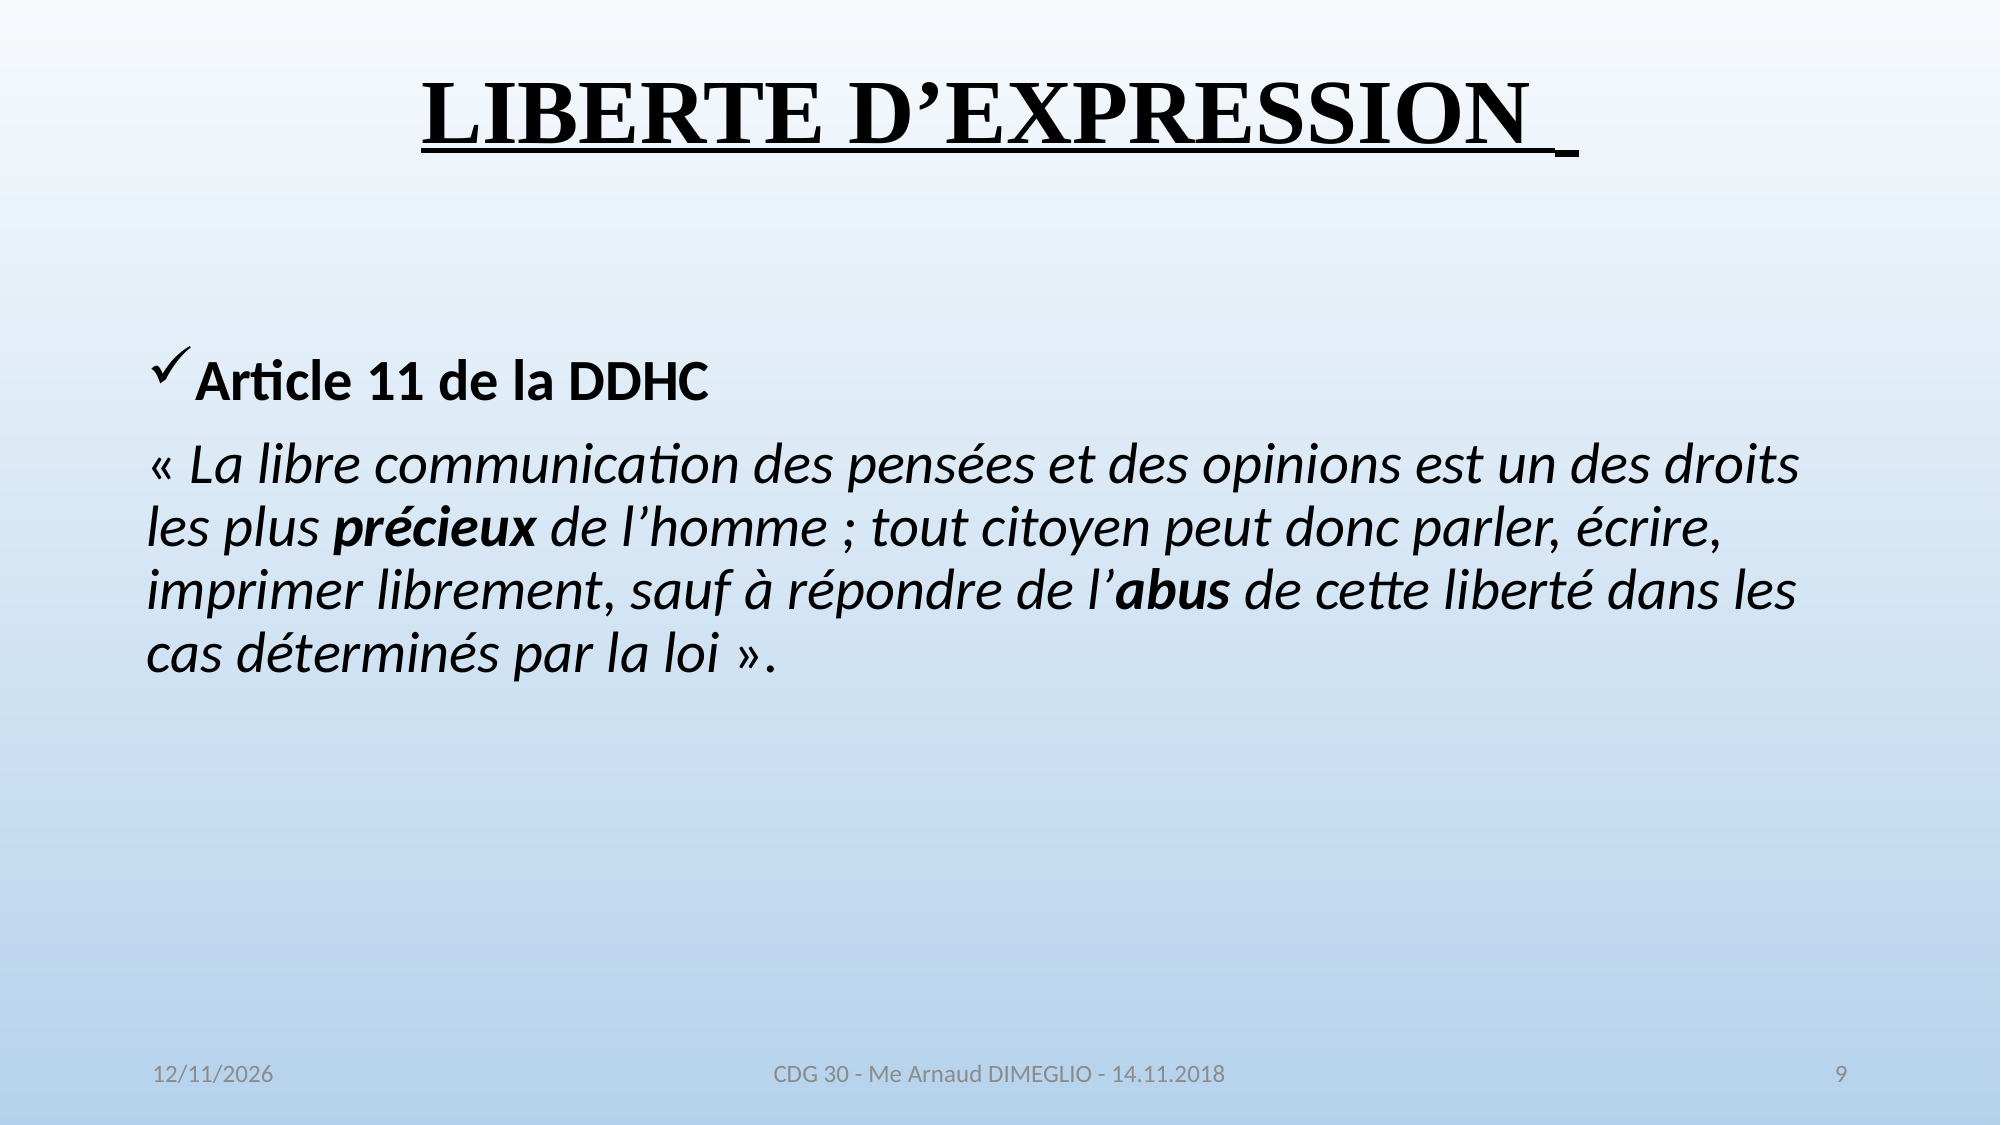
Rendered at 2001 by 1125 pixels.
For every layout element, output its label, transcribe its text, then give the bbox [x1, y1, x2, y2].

footer CDG 30 - Me Arnaud DIMEGLIO - 14.11.2018 [662, 1042, 1338, 1103]
title LIBERTE D’EXPRESSION [137, 59, 1863, 278]
list Article 11 de la DDHC « La libre communication des pensées et des opinions est un des droits les plus précieux de l’homme ; tout citoyen peut donc parler, écrire, imprimer librement, sauf à répondre de l’abus de cette liberté dans les cas déterminés par la loi ». [131, 342, 1857, 897]
slide_number 9 [1412, 1042, 1863, 1103]
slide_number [137, 1042, 588, 1103]
